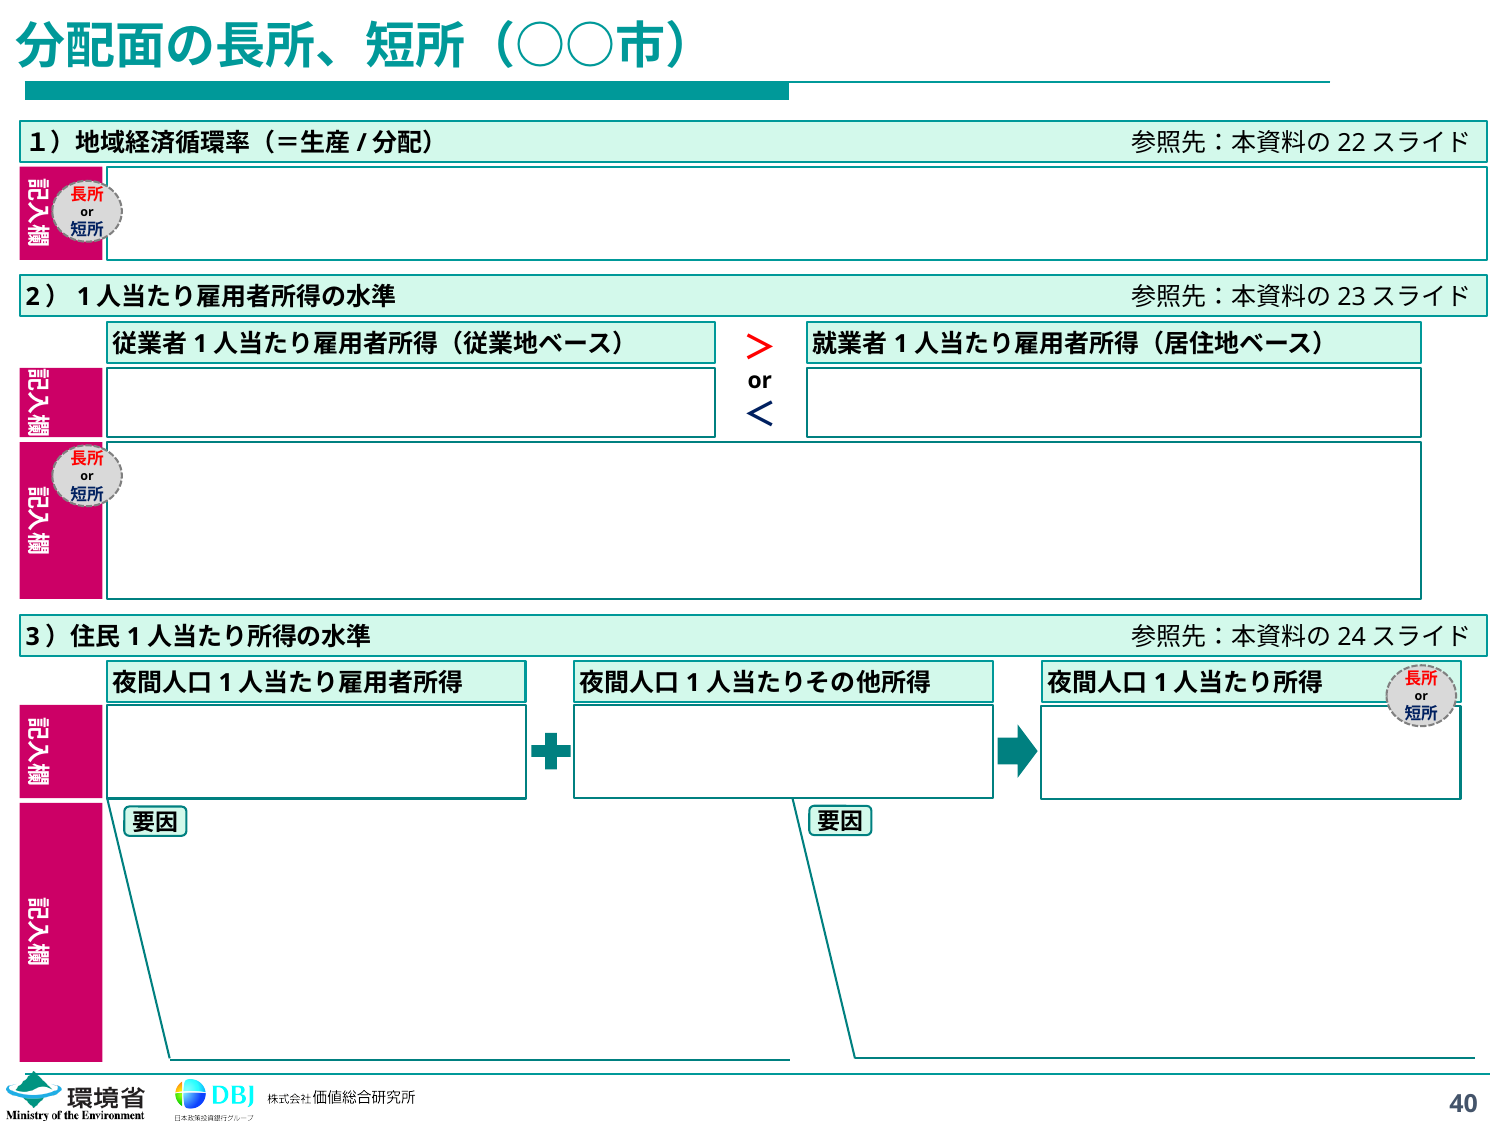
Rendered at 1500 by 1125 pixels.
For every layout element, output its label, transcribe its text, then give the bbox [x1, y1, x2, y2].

text_box 参照先：本資料の24スライド [1412, 614, 1487, 656]
text_box ＞ or ＜ [714, 318, 805, 441]
text_box 記入欄 [19, 367, 103, 438]
text_box 記入欄 [19, 704, 103, 799]
text_box 夜間人口1人当たり雇用者所得 [106, 660, 526, 702]
text_box 夜間人口1人当たり所得 [1041, 660, 1462, 702]
text_box 2）1人当たり雇用者所得の水準 [19, 274, 1412, 317]
text_box 要因 [860, 805, 872, 836]
text_box [1041, 705, 1461, 799]
text_box [807, 367, 1422, 438]
picture [2, 1071, 148, 1125]
text_box 参照先：本資料の22スライド [1412, 120, 1487, 163]
text_box 長所 or 短所 [52, 180, 122, 242]
text_box [106, 442, 1422, 599]
text_box 参照先：本資料の23スライド [1412, 274, 1487, 317]
text_box [106, 166, 1487, 260]
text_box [106, 798, 170, 1059]
text_box [106, 705, 526, 799]
text_box 記入欄 [19, 166, 103, 260]
text_box 要因 [174, 806, 187, 836]
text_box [792, 798, 856, 1059]
text_box 従業者1人当たり雇用者所得（従業地ベース） [106, 321, 714, 363]
text_box [574, 704, 994, 799]
text_box 記入欄 [19, 442, 103, 599]
text_box [531, 732, 571, 770]
title 分配面の長所、短所（○○市） [0, 0, 1500, 82]
text_box 夜間人口1人当たりその他所得 [574, 660, 994, 702]
text_box 就業者1人当たり雇用者所得（居住地ベース） [807, 321, 1422, 363]
text_box [106, 367, 714, 438]
text_box １）地域経済循環率（＝生産/分配） [19, 121, 1412, 163]
text_box 長所 or 短所 [52, 445, 122, 507]
text_box [997, 724, 1038, 778]
text_box 3）住民1人当たり所得の水準 [19, 614, 1487, 657]
slide_number 40 [1431, 1080, 1497, 1122]
picture [171, 1075, 419, 1125]
text_box 長所 or 短所 [1386, 665, 1457, 727]
text_box 記入欄 [19, 802, 102, 1062]
